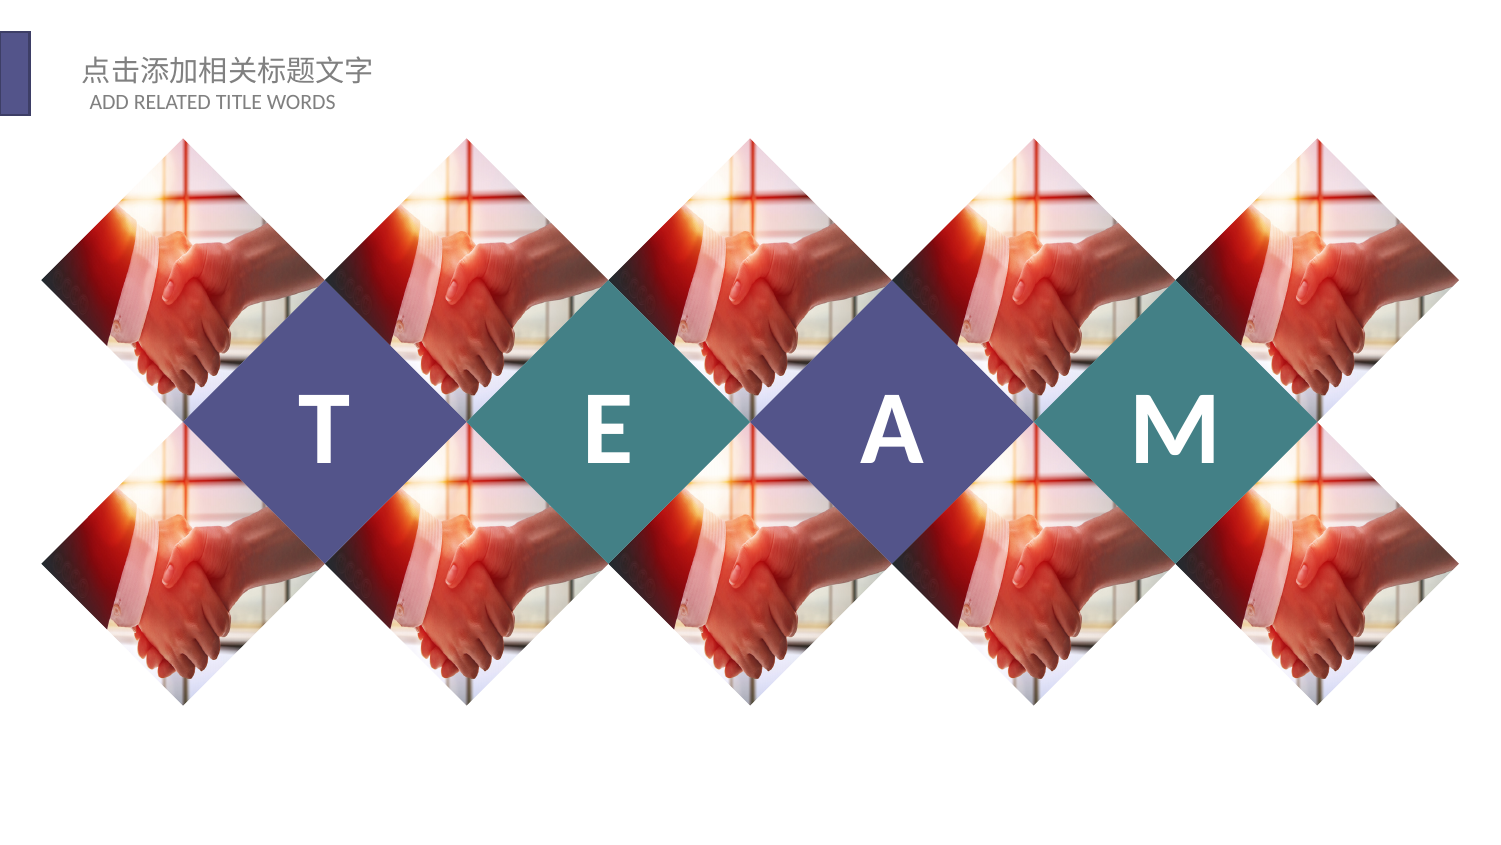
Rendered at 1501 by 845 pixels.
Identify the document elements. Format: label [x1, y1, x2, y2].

text_box [41, 138, 1459, 706]
